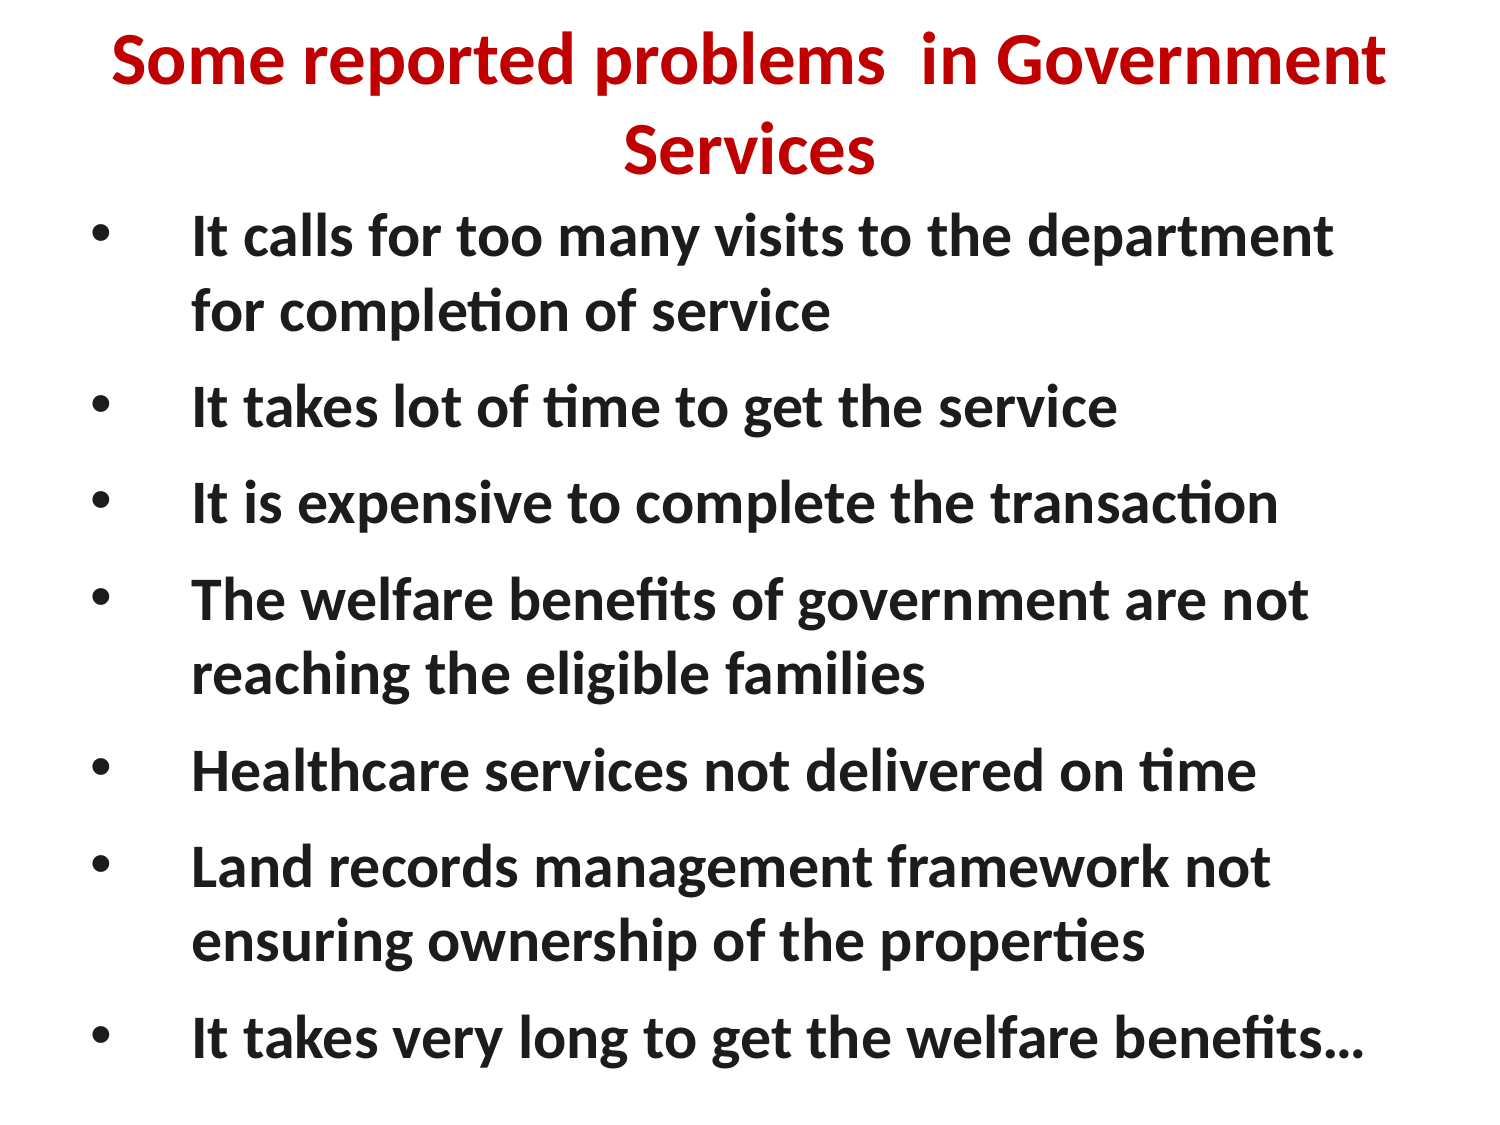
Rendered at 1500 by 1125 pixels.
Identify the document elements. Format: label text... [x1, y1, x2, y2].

list It calls for too many visits to the department for completion of service It takes lot of time to get the service It is expensive to complete the transaction The welfare benefits of government are not reaching the eligible families Healthcare services not delivered on time Land records management framework not ensuring ownership of the properties It takes very long to get the welfare benefits… [75, 187, 1425, 1125]
title Some reported problems in Government Services [0, 0, 1500, 200]
